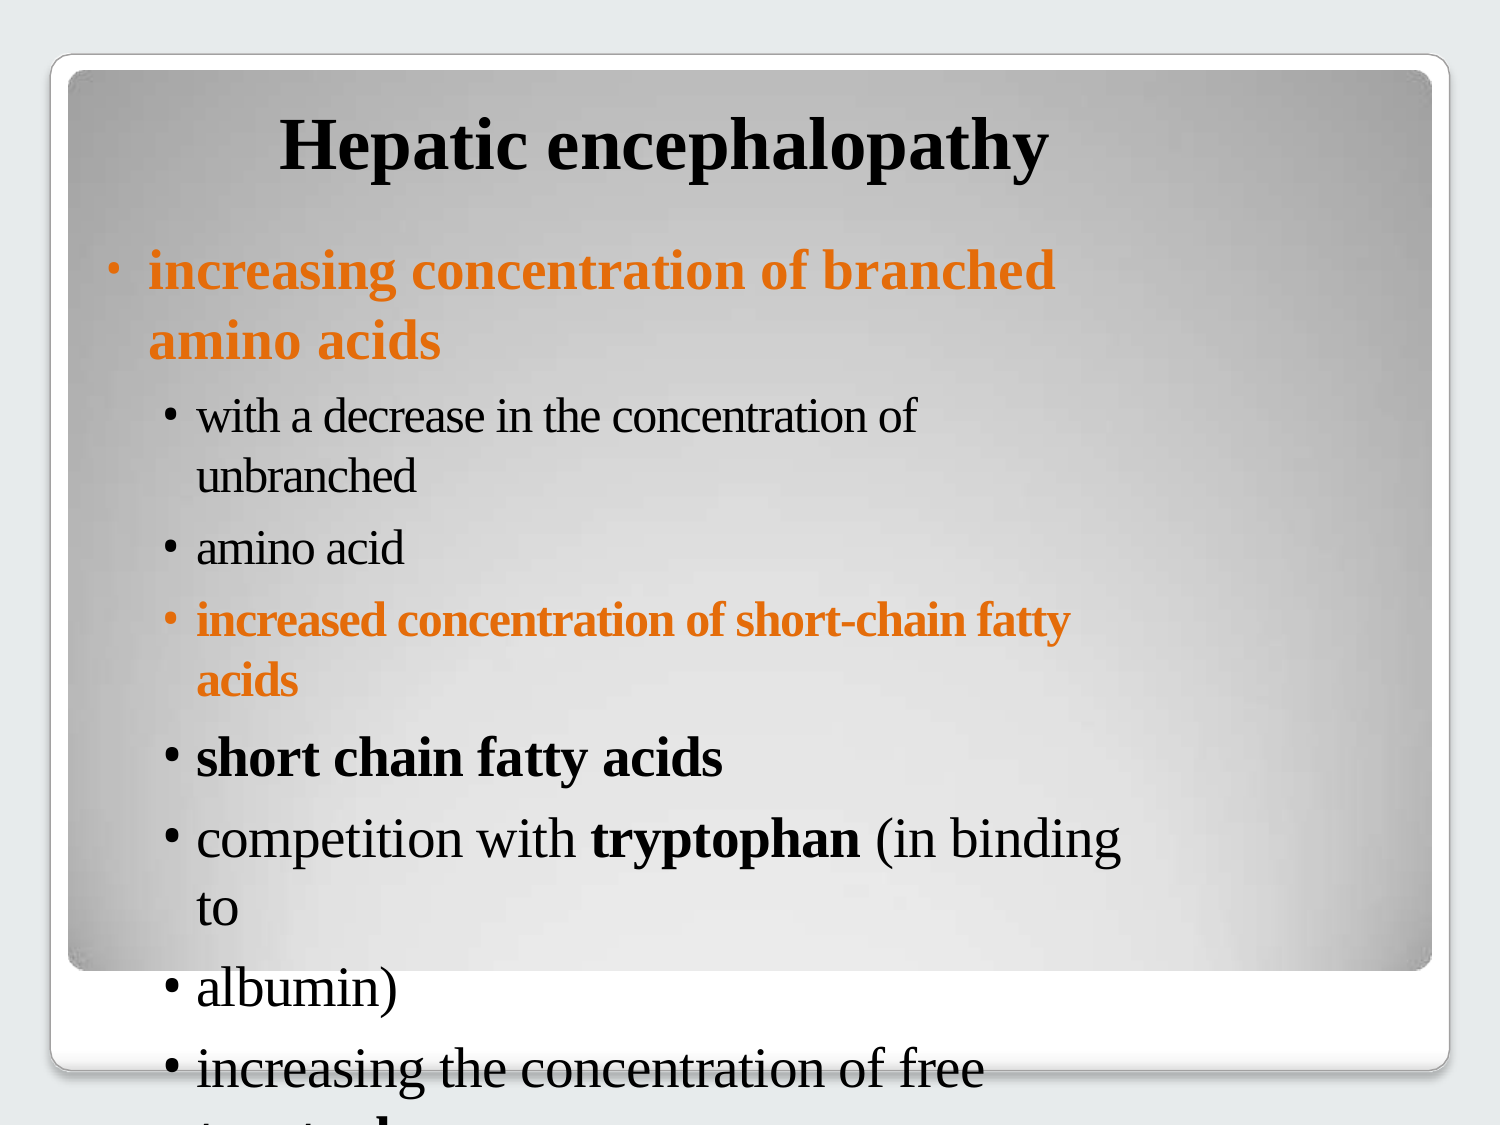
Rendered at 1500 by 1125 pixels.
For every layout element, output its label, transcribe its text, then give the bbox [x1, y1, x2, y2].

picture [36, 46, 1464, 1094]
title Hepatic encephalopathy [277, 92, 1213, 230]
picture [51, 55, 1448, 1069]
text_box increasing concentration of branched amino acids with a decrease in the concentration of unbranched amino acid increased concentration of short-chain fatty acids short chain fatty acids competition with tryptophan (in binding to albumin) increasing the concentration of free tryptophan (serotonin precursor) [102, 230, 1255, 1125]
